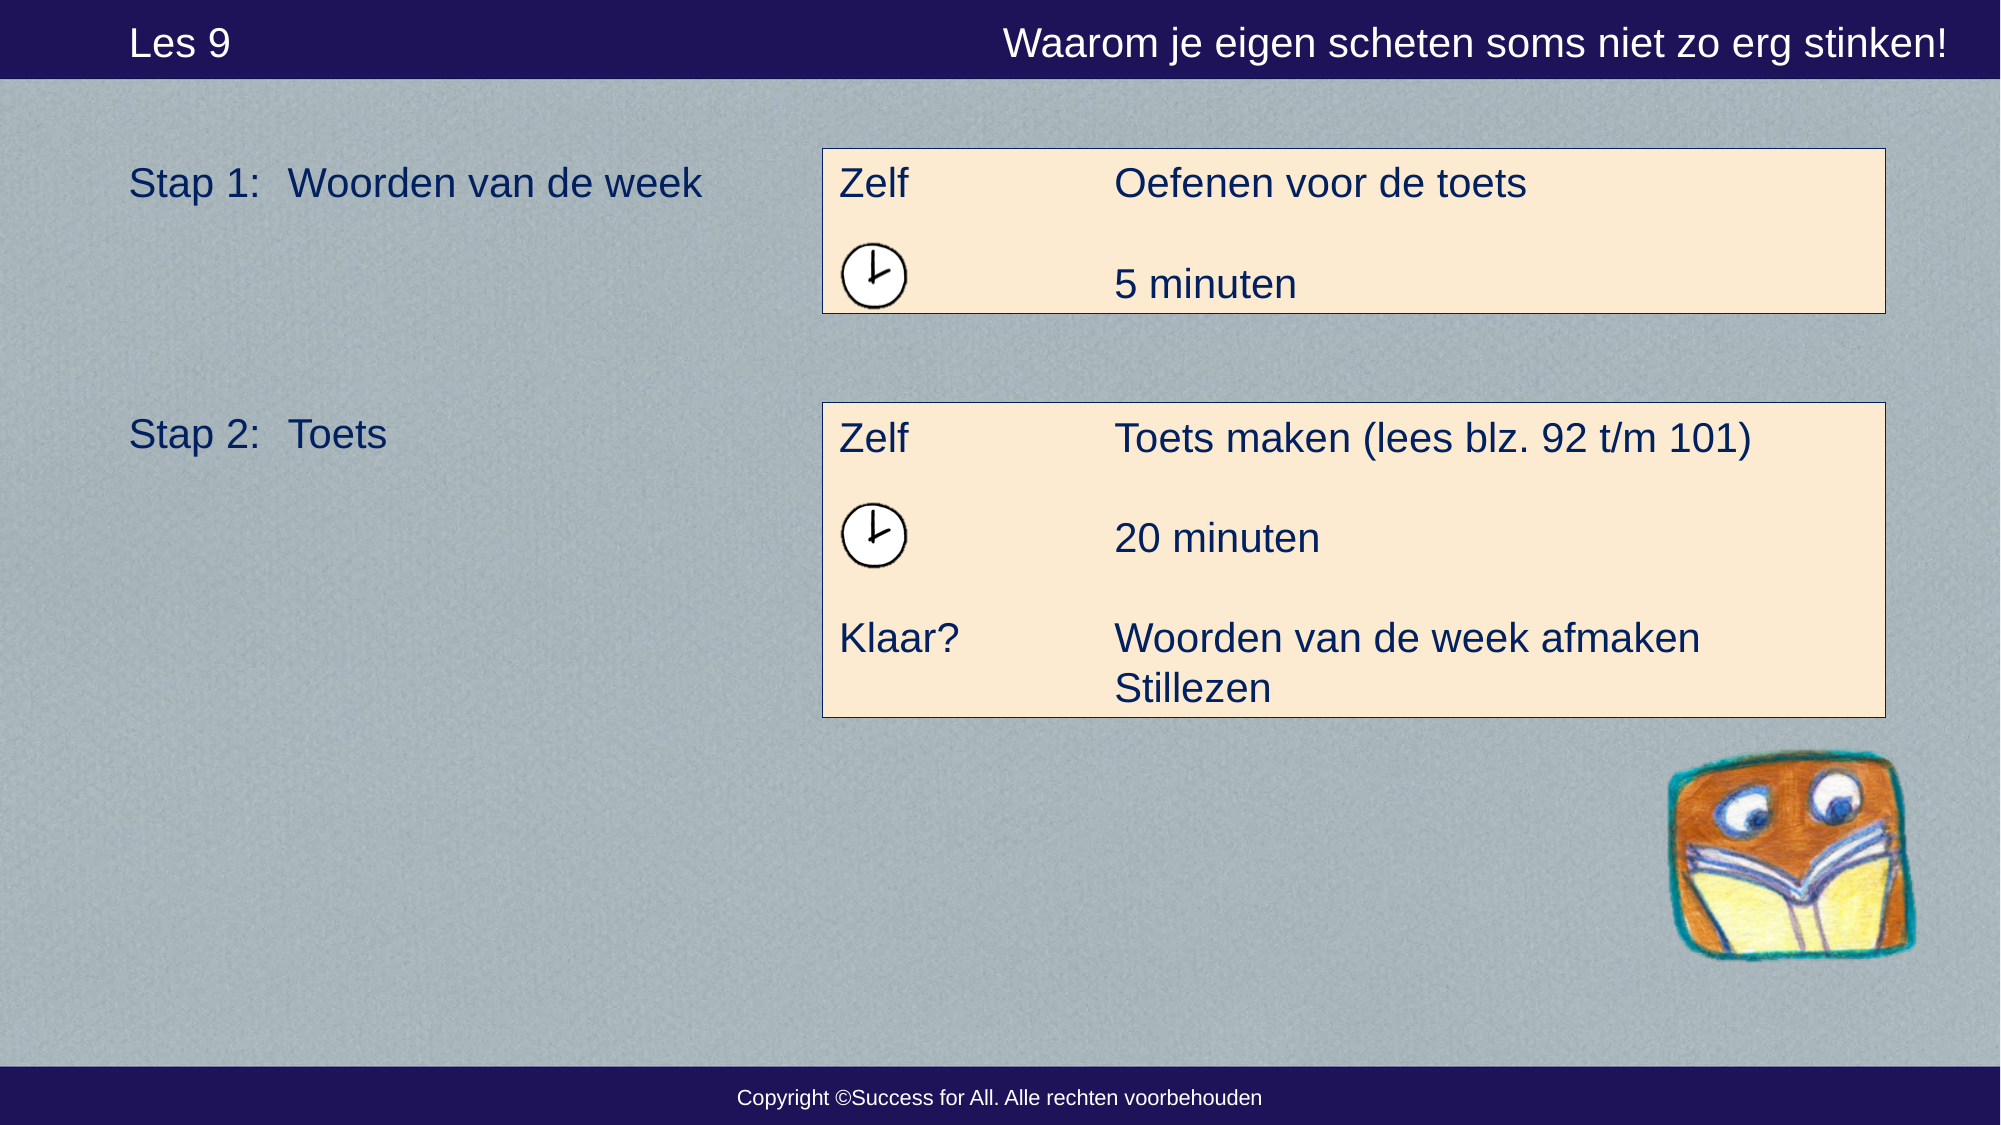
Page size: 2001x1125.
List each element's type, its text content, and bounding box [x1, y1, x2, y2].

picture [0, 0, 2001, 1125]
text_box Copyright ©Success for All. Alle rechten voorbehouden [0, 1076, 2000, 1125]
text_box Zelf Oefenen voor de toets 5 minuten [822, 148, 1886, 314]
text_box Stap 1: Woorden van de week Stap 2: Toets [114, 148, 907, 764]
text_box Waarom je eigen scheten soms niet zo erg stinken! [786, 8, 1963, 73]
text_box Zelf Toets maken (lees blz. 92 t/m 101) 20 minuten Klaar? Woorden van de week afmaken Stillezen [822, 402, 1886, 718]
text_box Les 9 [114, 8, 354, 73]
